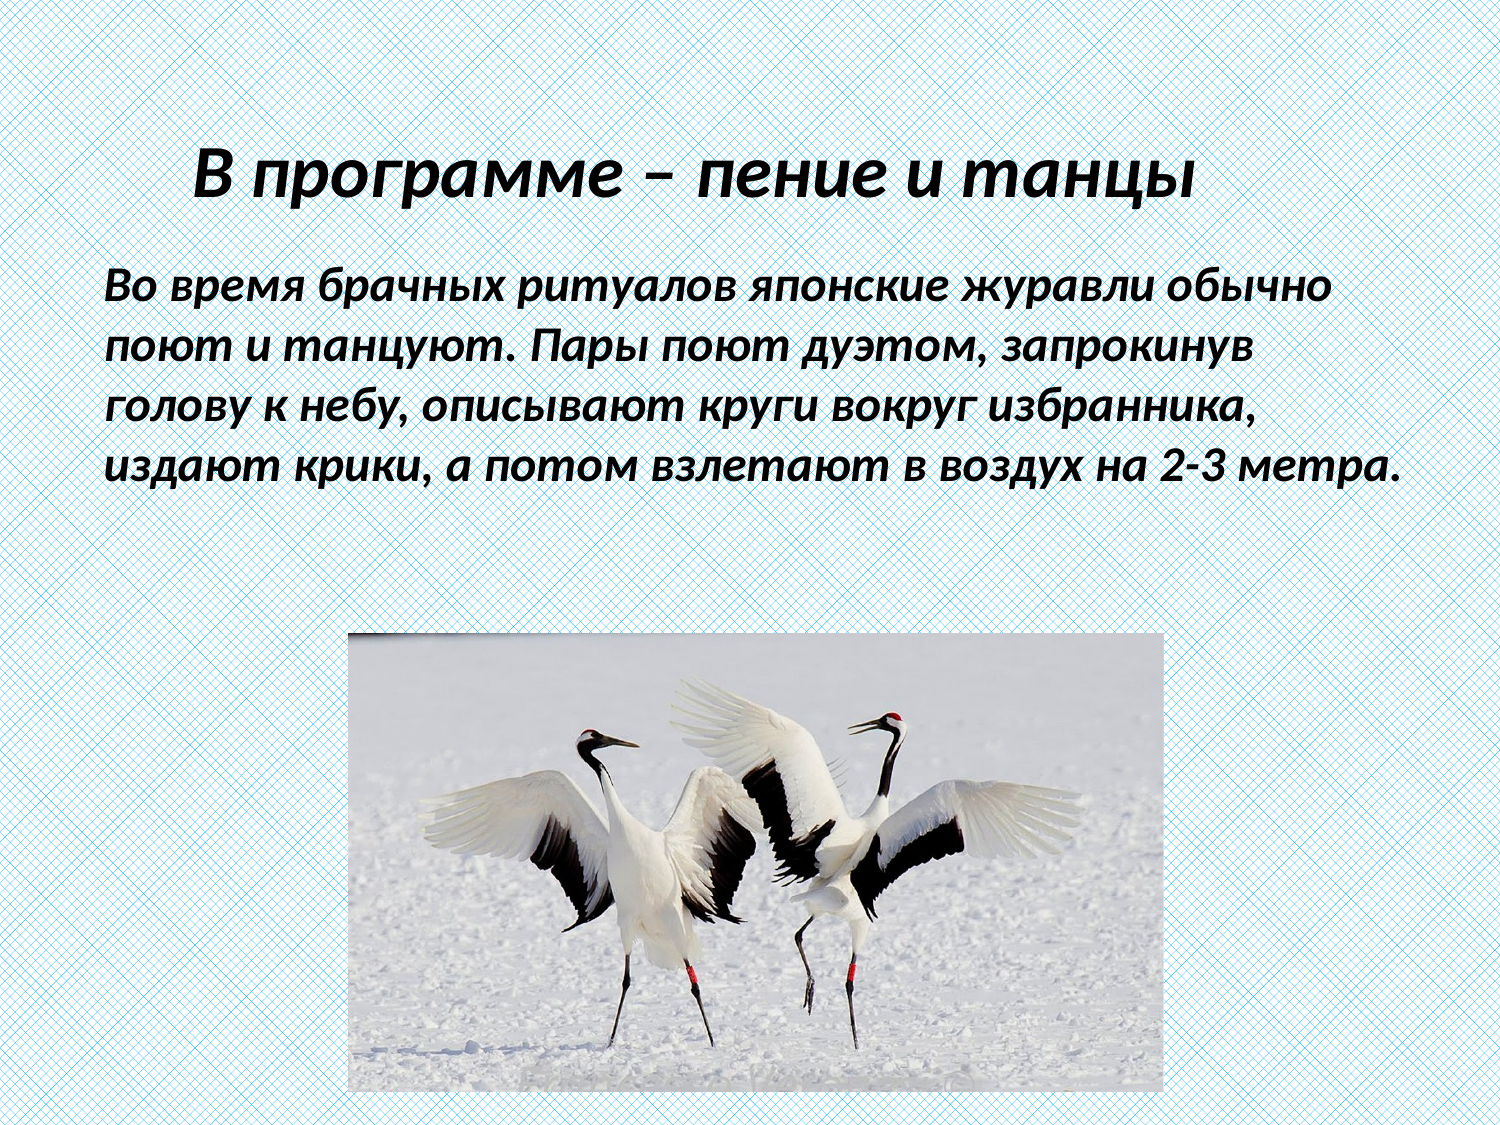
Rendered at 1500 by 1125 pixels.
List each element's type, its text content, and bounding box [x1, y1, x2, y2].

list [348, 633, 1164, 1093]
title В программе – пение и танцы [75, 44, 1424, 220]
list Во время брачных ритуалов японские журавли обычно поют и танцуют. Пары поют дуэтом, запрокинув голову к небу, описывают круги вокруг избранника, издают крики, а потом взлетают в воздух на 2-3 метра. [88, 243, 1424, 551]
picture [0, 0, 1500, 1125]
